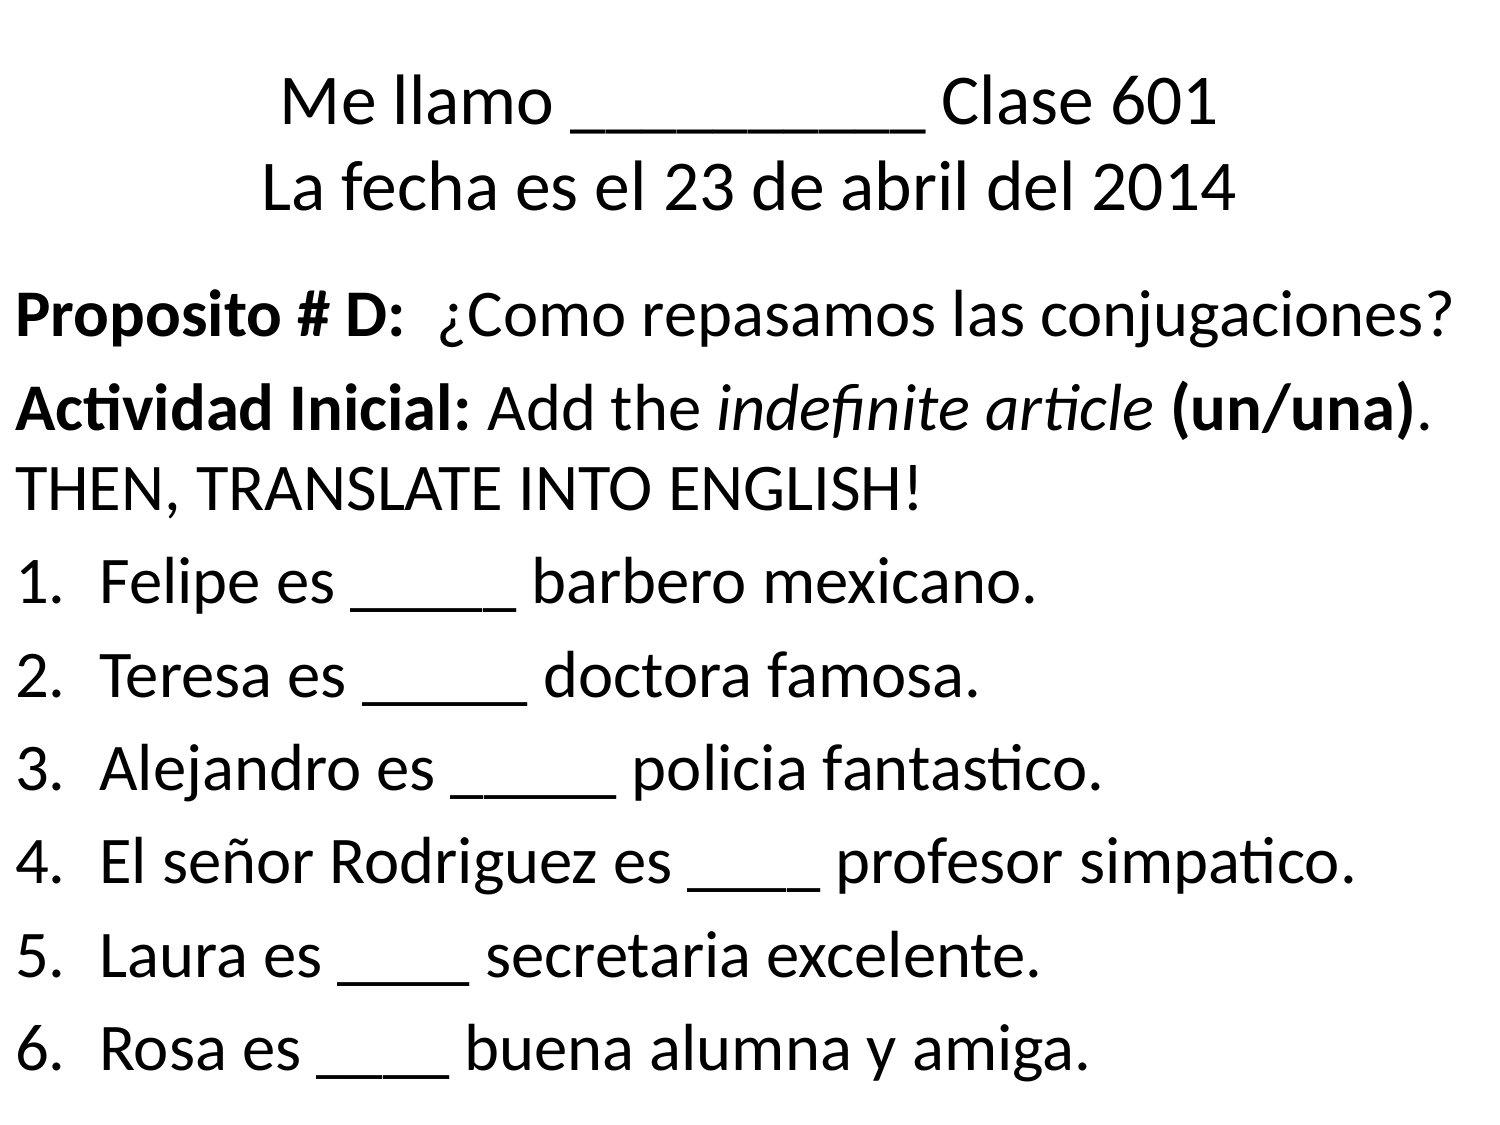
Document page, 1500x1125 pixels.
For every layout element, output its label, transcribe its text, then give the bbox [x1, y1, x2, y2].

title Me llamo __________ Clase 601 La fecha es el 23 de abril del 2014 [75, 45, 1425, 233]
list Proposito # D: ¿Como repasamos las conjugaciones? Actividad Inicial: Add the indefinite article (un/una). THEN, TRANSLATE INTO ENGLISH! Felipe es _____ barbero mexicano. Teresa es _____ doctora famosa. Alejandro es _____ policia fantastico. El señor Rodriguez es ____ profesor simpatico. Laura es ____ secretaria excelente. Rosa es ____ buena alumna y amiga. [0, 262, 1500, 1113]
